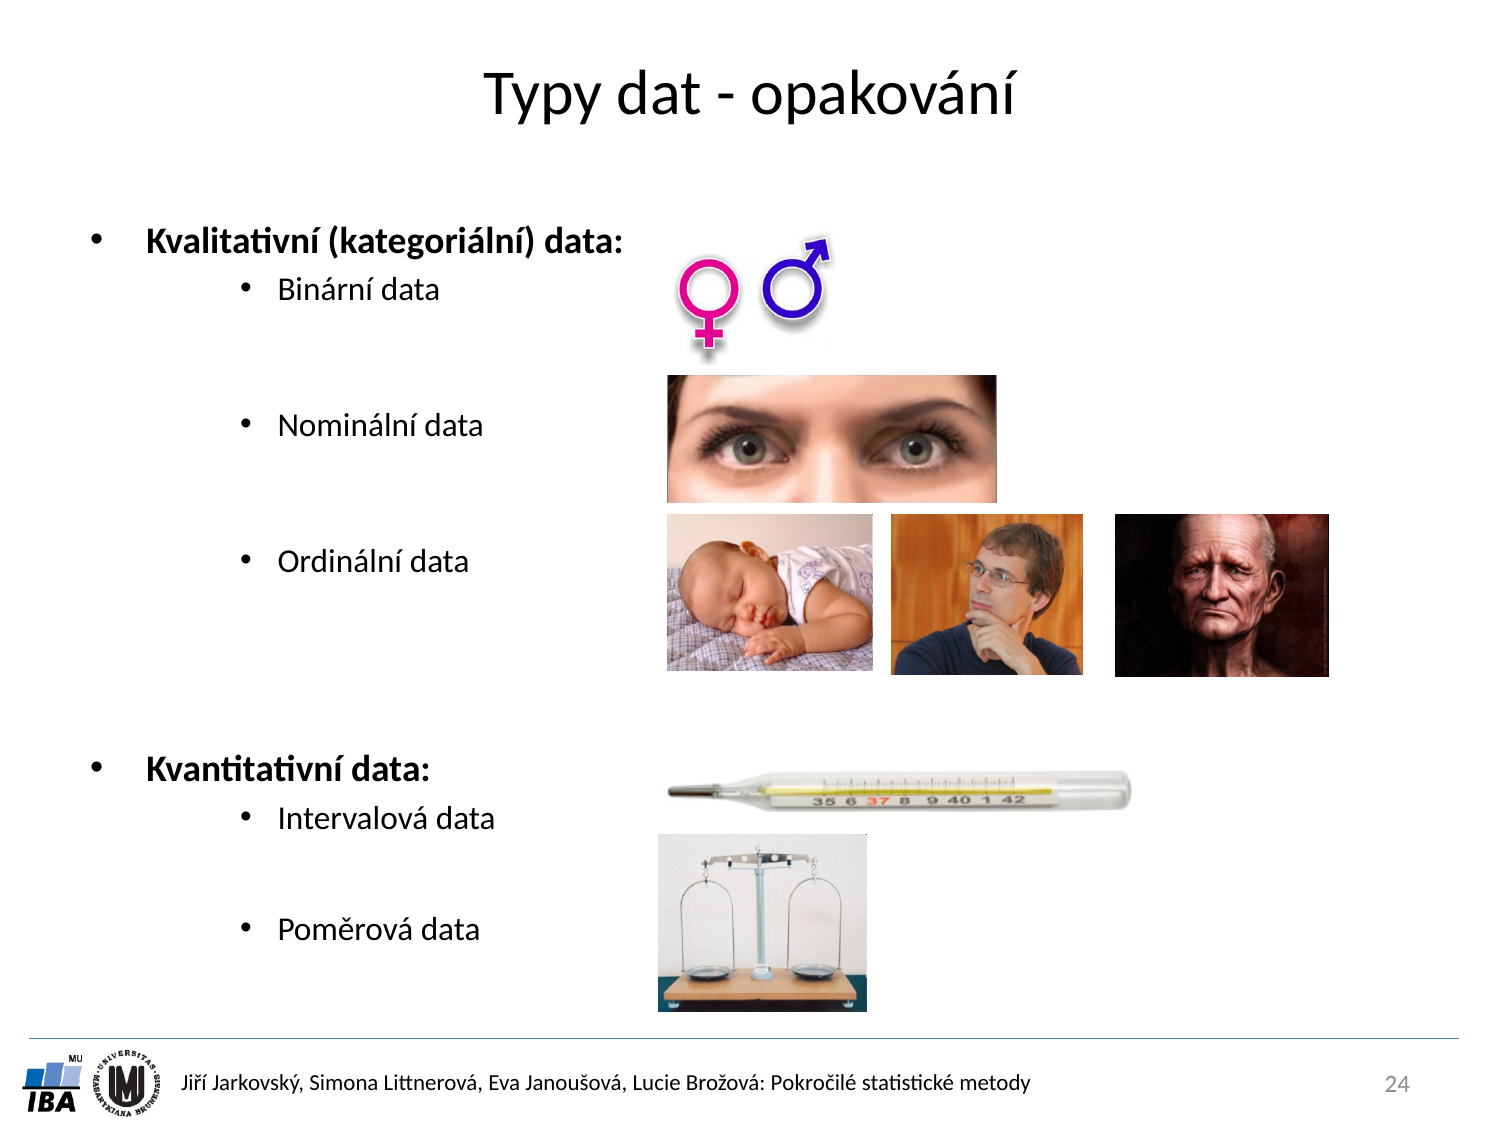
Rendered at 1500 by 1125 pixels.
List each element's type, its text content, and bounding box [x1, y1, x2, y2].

picture [93, 1050, 160, 1117]
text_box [667, 374, 997, 503]
list Kvalitativní (kategoriální) data: Binární data Nominální data Ordinální data Kvantitativní data: Intervalová data Poměrová data [75, 208, 1425, 1005]
picture [22, 1055, 82, 1112]
picture [665, 751, 1135, 827]
slide_number 24 [1074, 1052, 1425, 1113]
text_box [667, 514, 1330, 677]
picture [658, 833, 867, 1012]
title Typy dat - opakování [75, 42, 1425, 135]
picture [665, 231, 845, 366]
